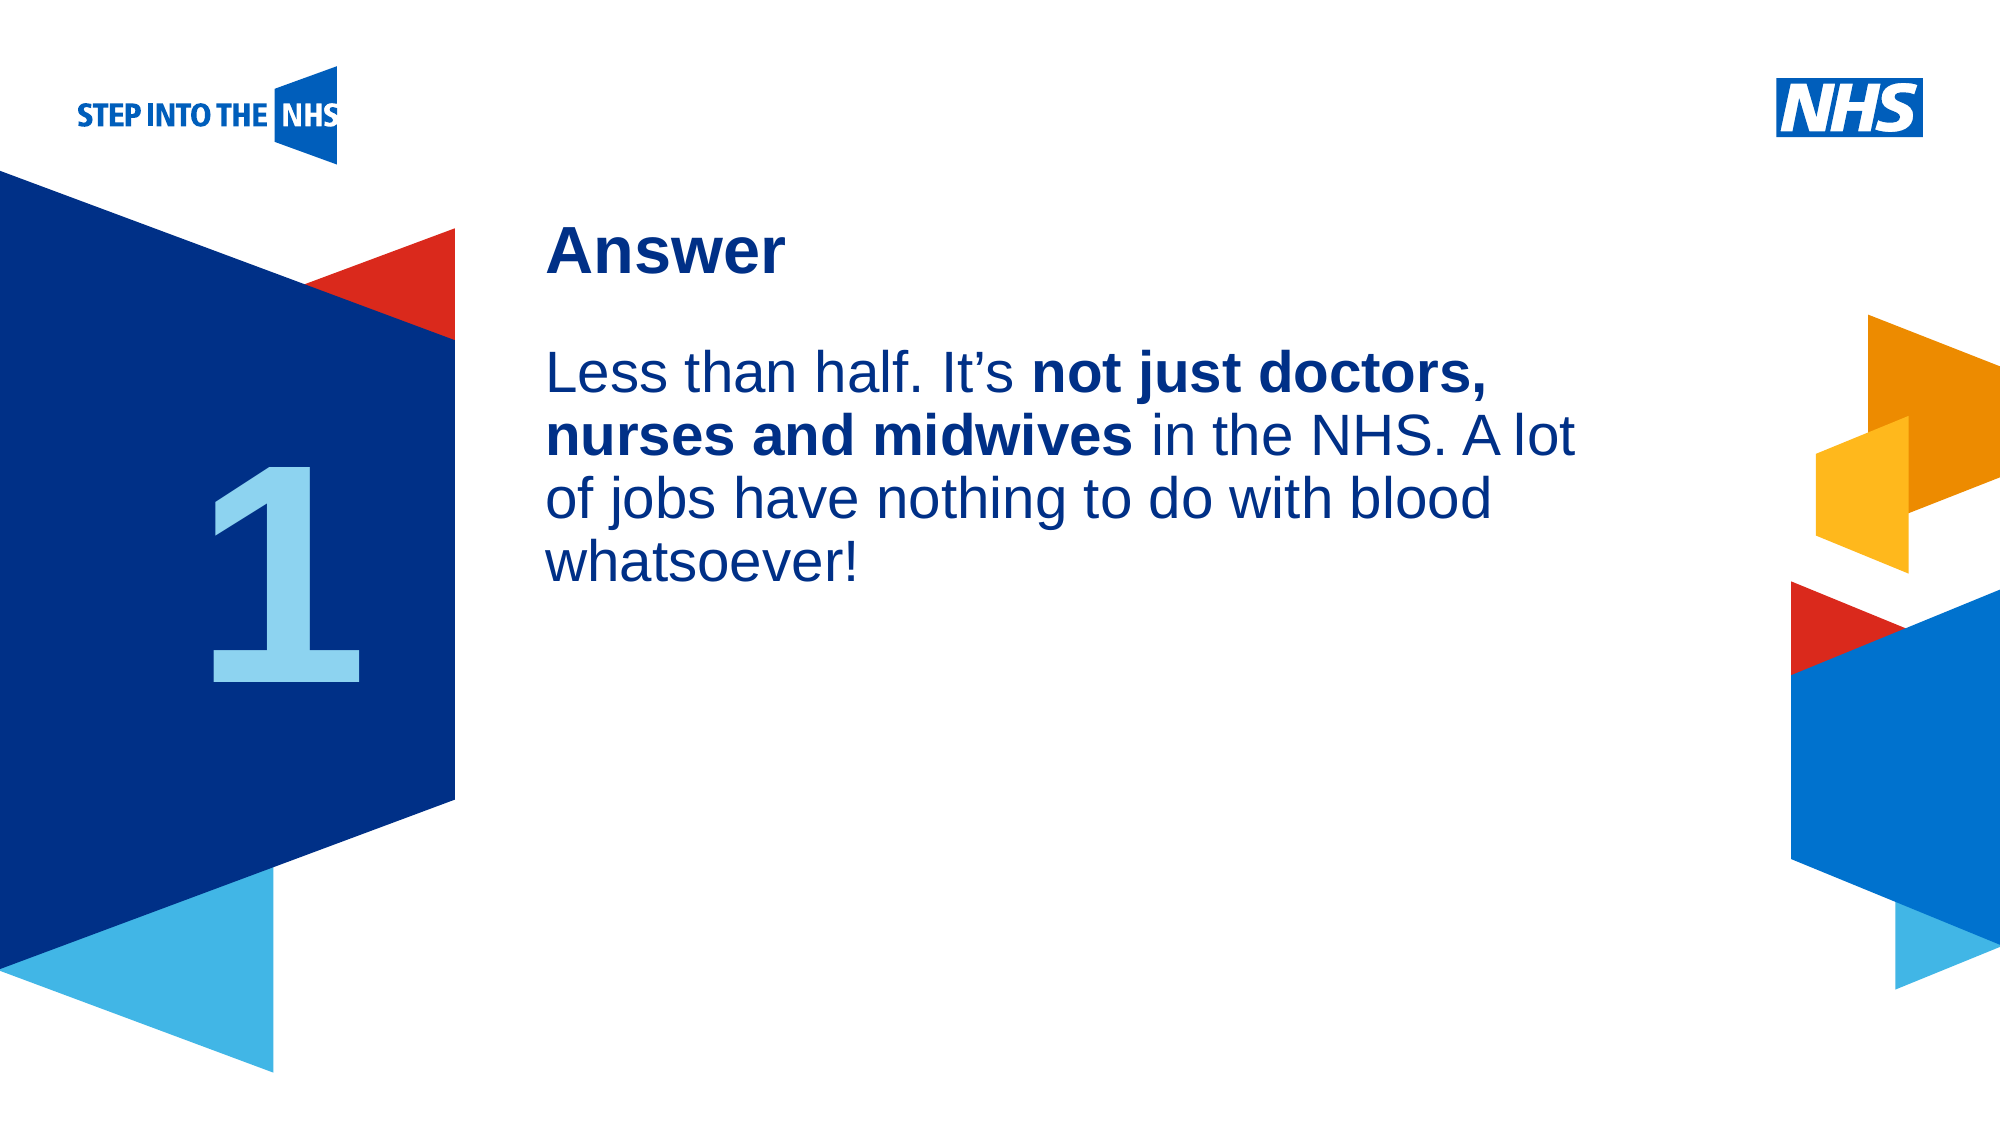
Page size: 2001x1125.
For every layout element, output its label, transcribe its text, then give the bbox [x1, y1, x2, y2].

text_box Less than half. It’s not just doctors, nurses and midwives in the NHS. A lot of jobs have nothing to do with blood whatsoever! [545, 342, 1601, 937]
text_box 1 [194, 412, 401, 713]
title Answer [545, 216, 1812, 307]
